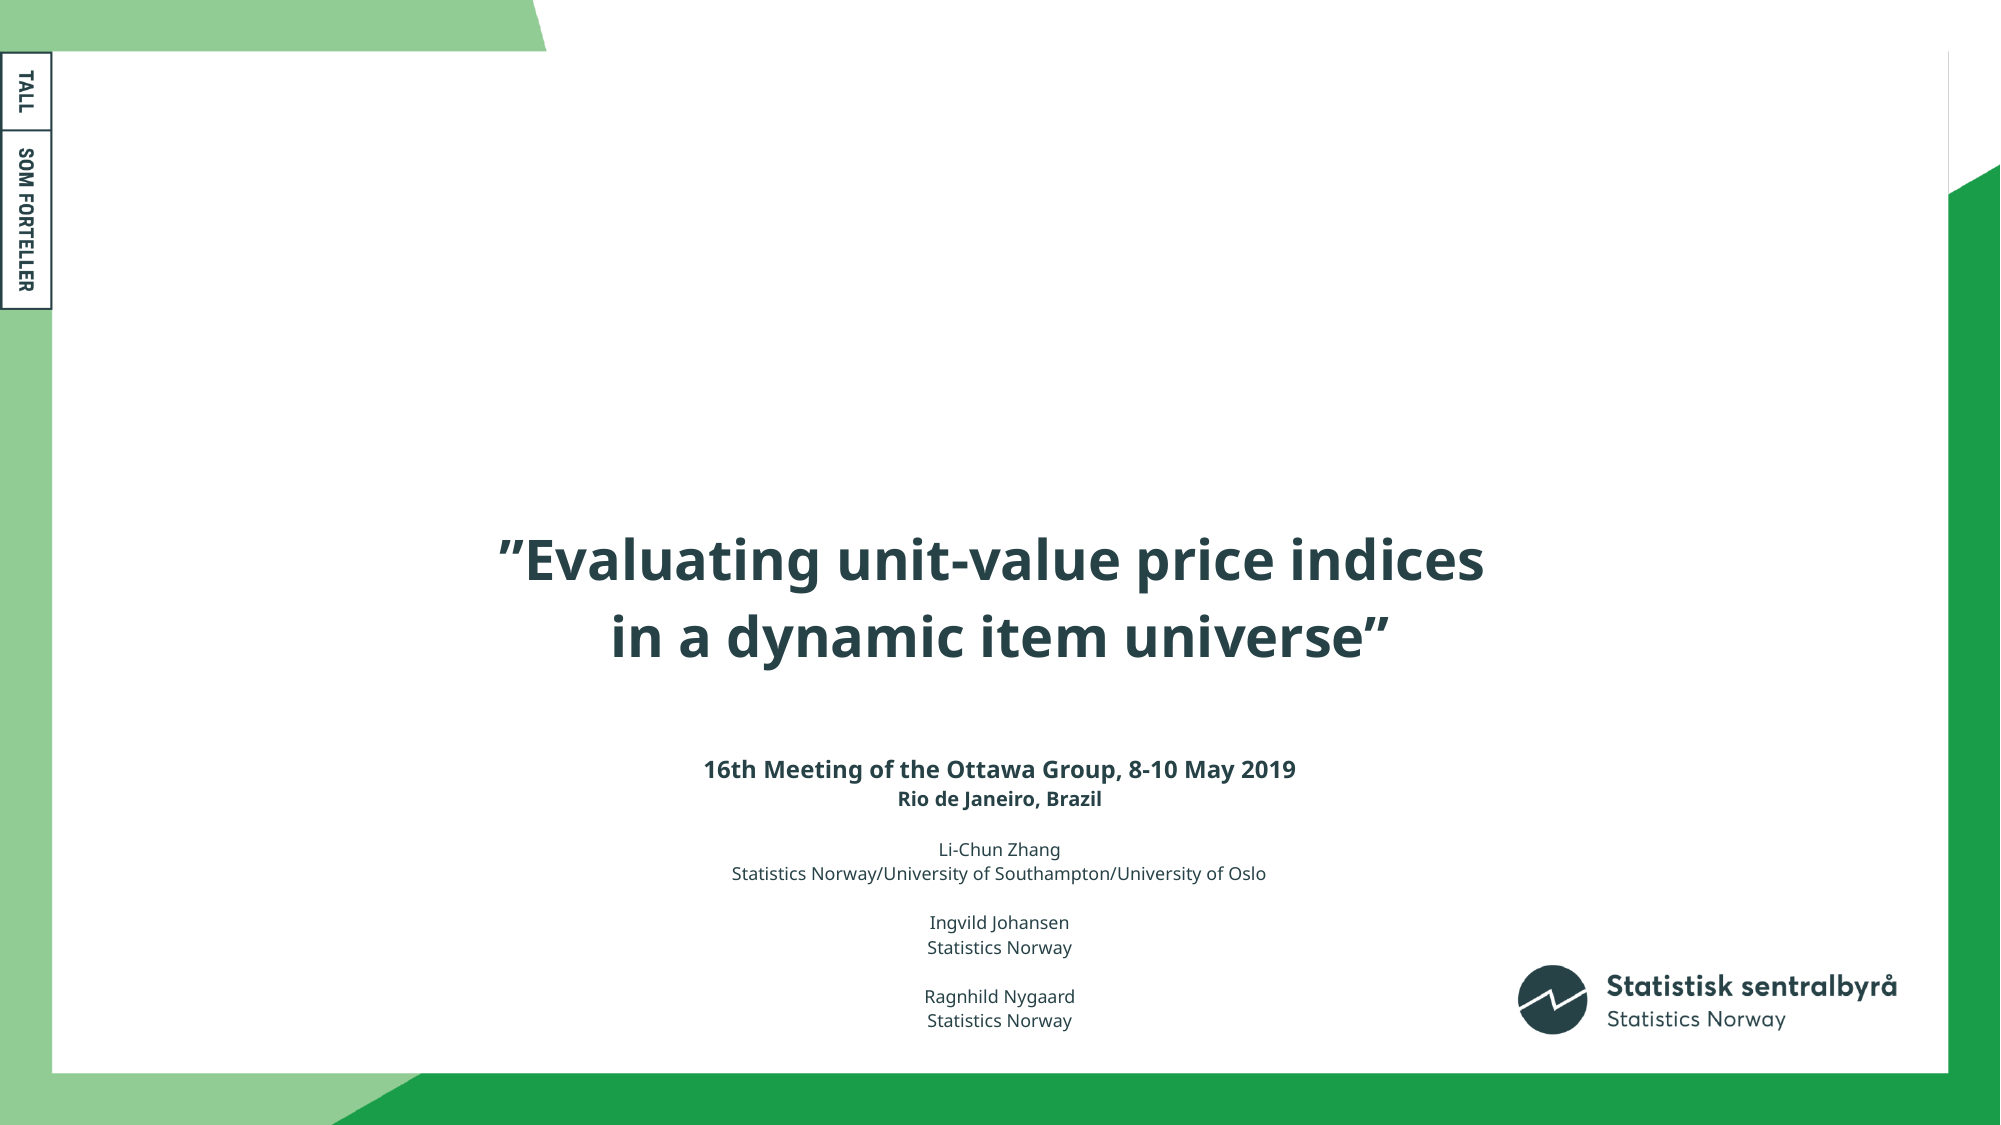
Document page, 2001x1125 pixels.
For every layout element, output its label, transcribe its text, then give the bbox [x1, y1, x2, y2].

title ”Evaluating unit-value price indices in a dynamic item universe” 16th Meeting of the Ottawa Group, 8-10 May 2019 Rio de Janeiro, Brazil Li-Chun Zhang Statistics Norway/University of Southampton/University of Oslo Ingvild Johansen Statistics Norway Ragnhild Nygaard Statistics Norway [0, 0, 2000, 1125]
